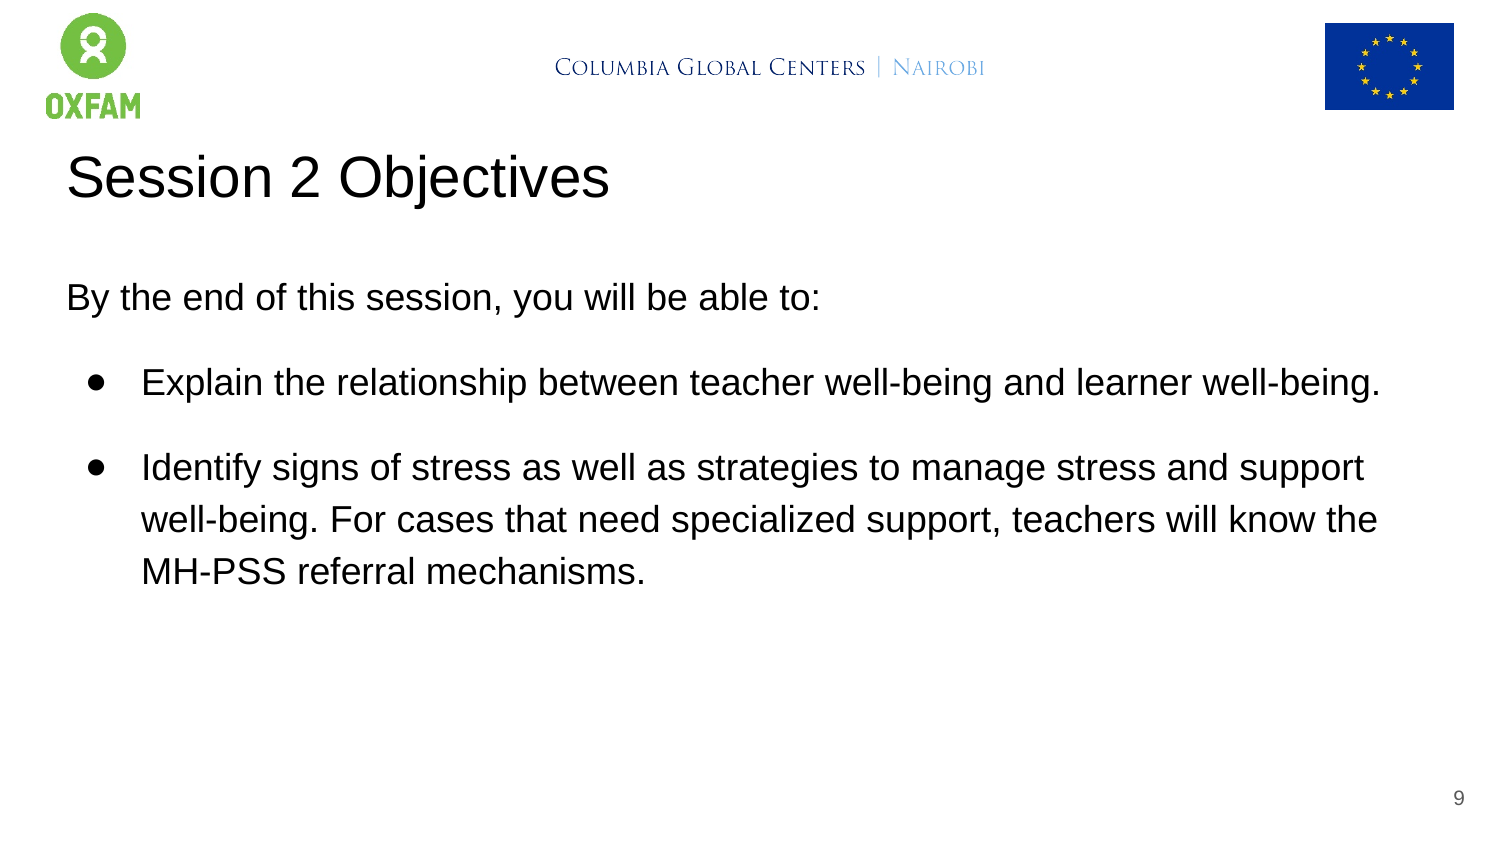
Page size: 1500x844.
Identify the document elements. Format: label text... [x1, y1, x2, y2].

picture [45, 13, 141, 120]
slide_number 9 [1389, 764, 1480, 830]
picture [530, 27, 1010, 106]
title Session 2 Objectives [51, 124, 1449, 219]
list By the end of this session, you will be able to: Explain the relationship between teacher well-being and learner well-being. Identify signs of stress as well as strategies to manage stress and support well-being. For cases that need specialized support, teachers will know the MH-PSS referral mechanisms. [51, 251, 1449, 656]
picture [1325, 23, 1455, 110]
